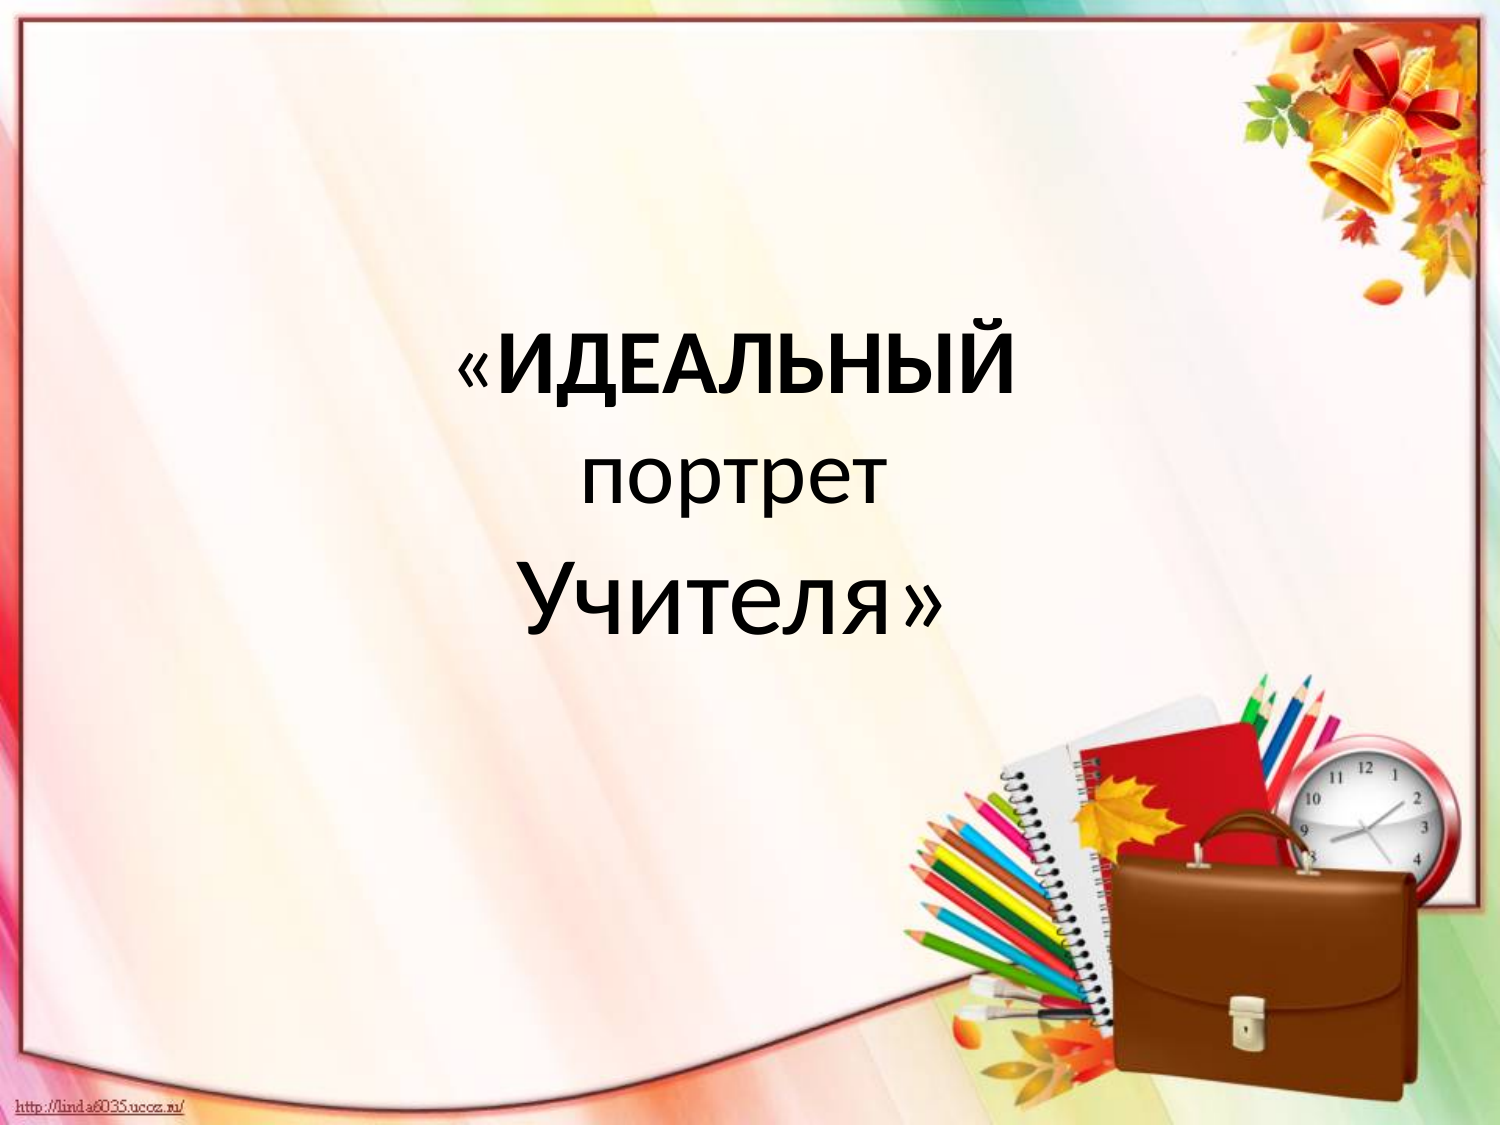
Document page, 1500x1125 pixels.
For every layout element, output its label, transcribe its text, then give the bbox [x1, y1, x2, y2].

title «ИДЕАЛЬНЫЙ портрет Учителя» [29, 231, 1459, 728]
picture [0, 0, 1500, 1125]
